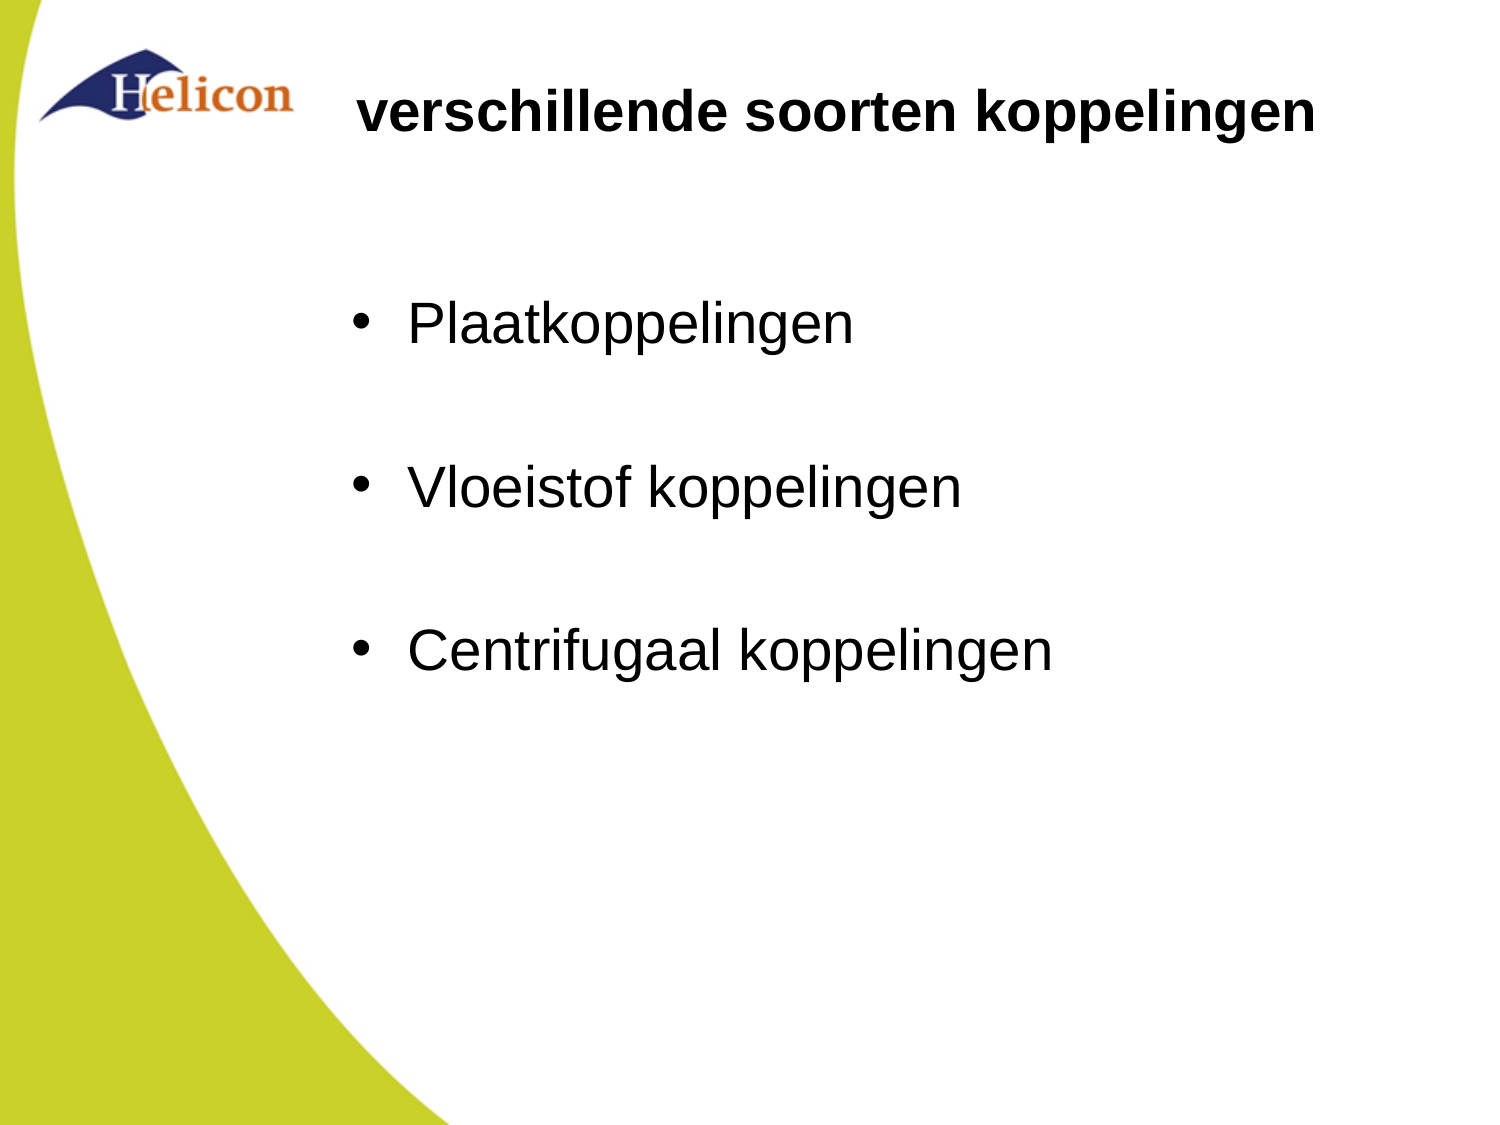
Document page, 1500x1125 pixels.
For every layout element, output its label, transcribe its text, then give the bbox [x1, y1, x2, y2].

picture [0, 0, 1500, 1125]
list Plaatkoppelingen Vloeistof koppelingen Centrifugaal koppelingen [336, 196, 1425, 1005]
title verschillende soorten koppelingen [324, 54, 1415, 161]
